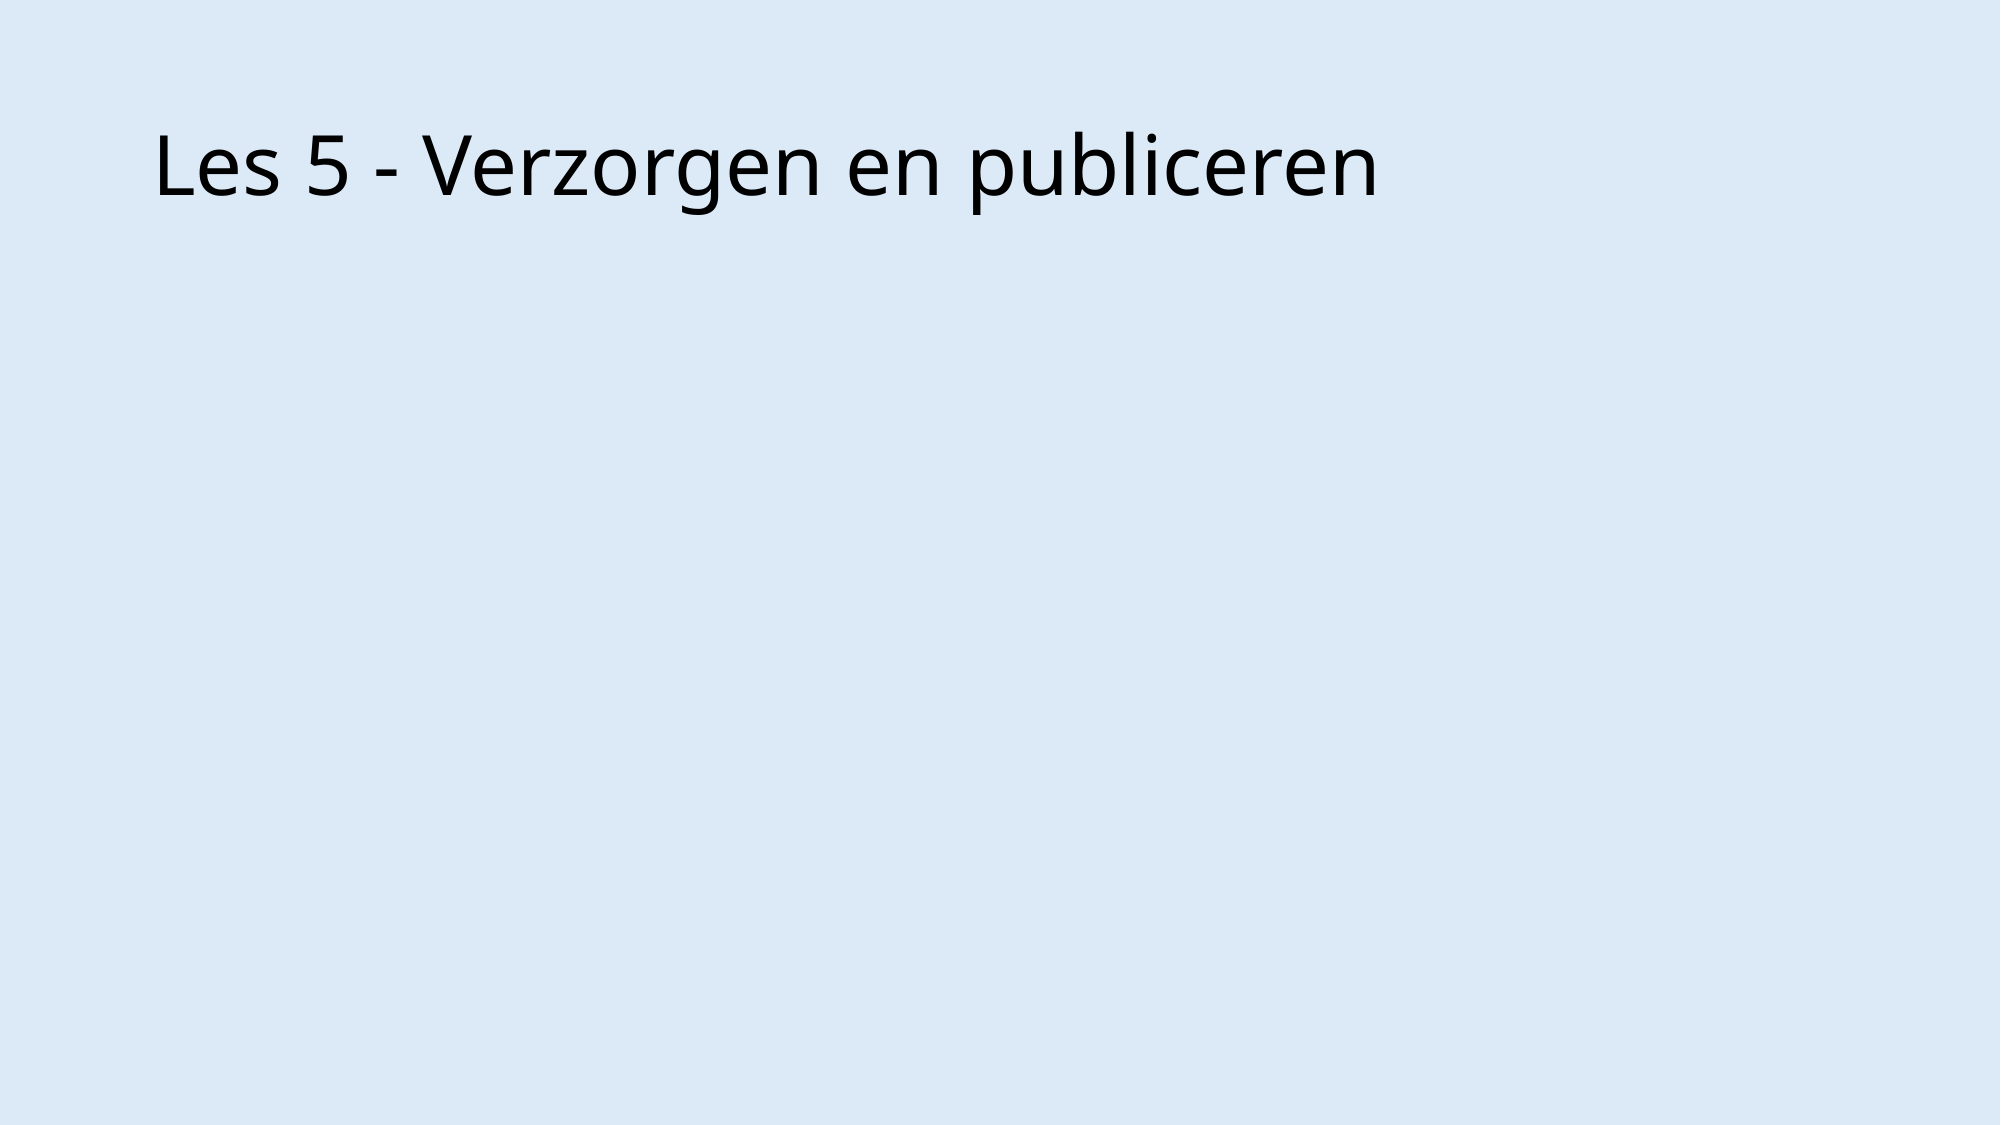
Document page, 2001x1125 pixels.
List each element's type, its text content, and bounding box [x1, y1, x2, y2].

title Les 5 - Verzorgen en publiceren [137, 59, 1863, 278]
